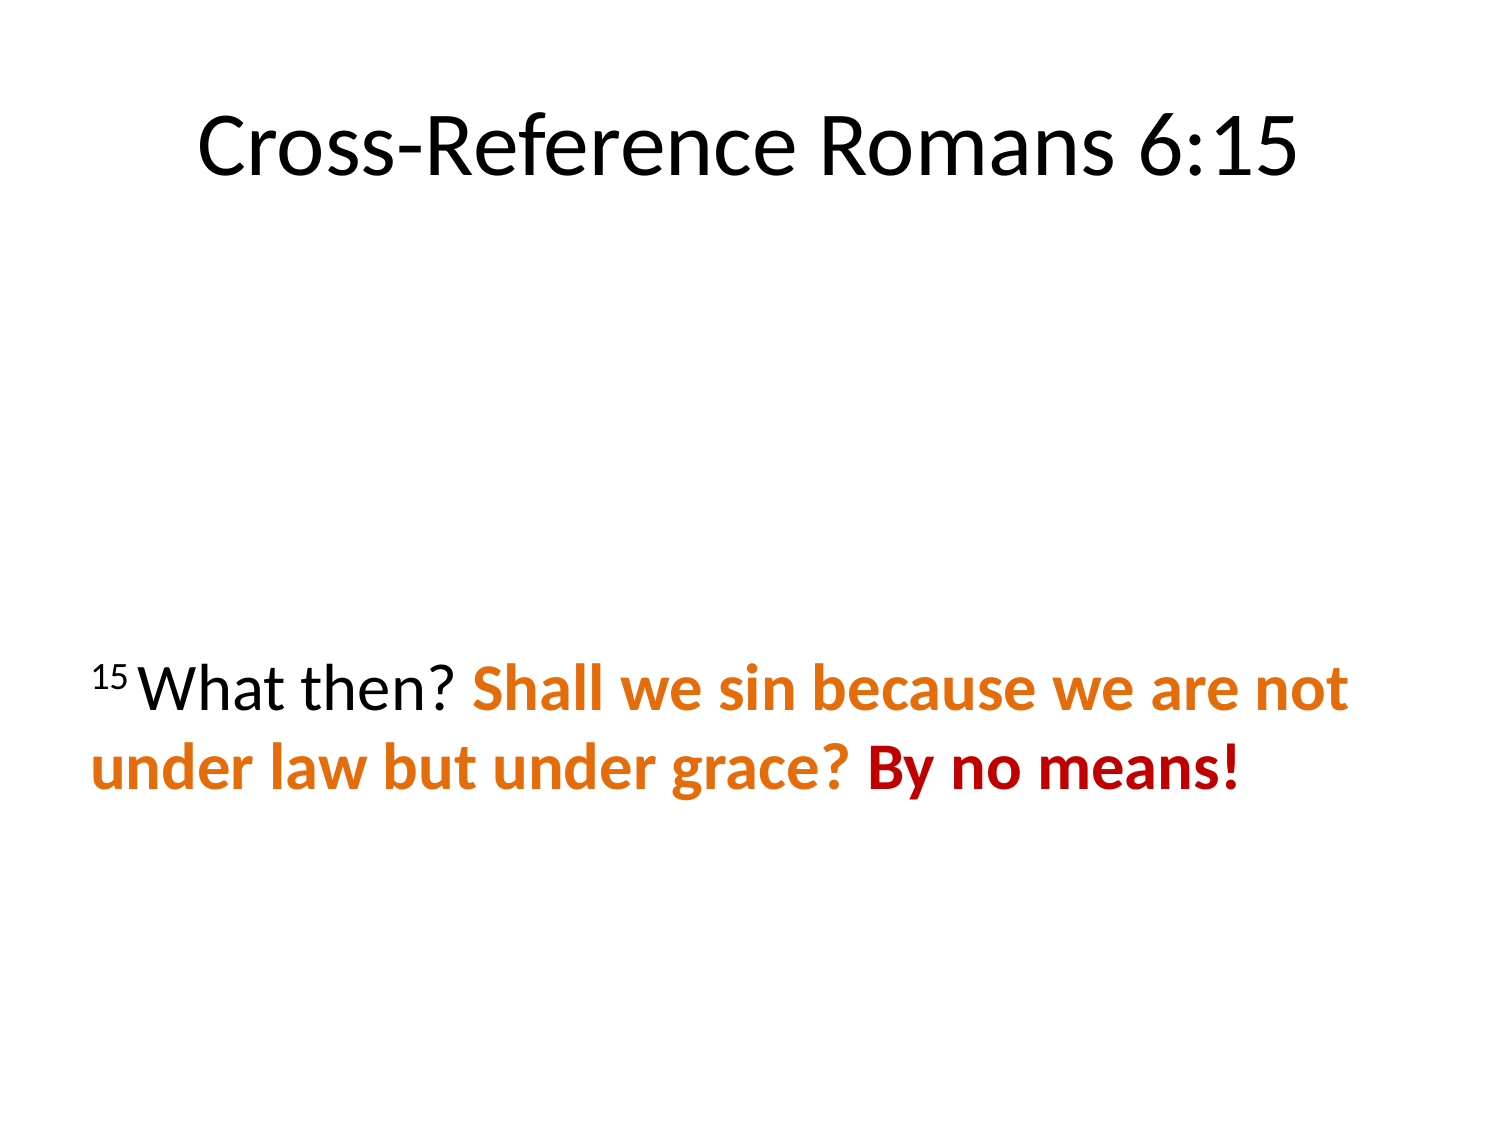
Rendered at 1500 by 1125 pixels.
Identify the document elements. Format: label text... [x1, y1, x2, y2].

list 15 What then? Shall we sin because we are not under law but under grace? By no means! [75, 262, 1425, 1005]
title Cross-Reference Romans 6:15 [75, 45, 1425, 233]
